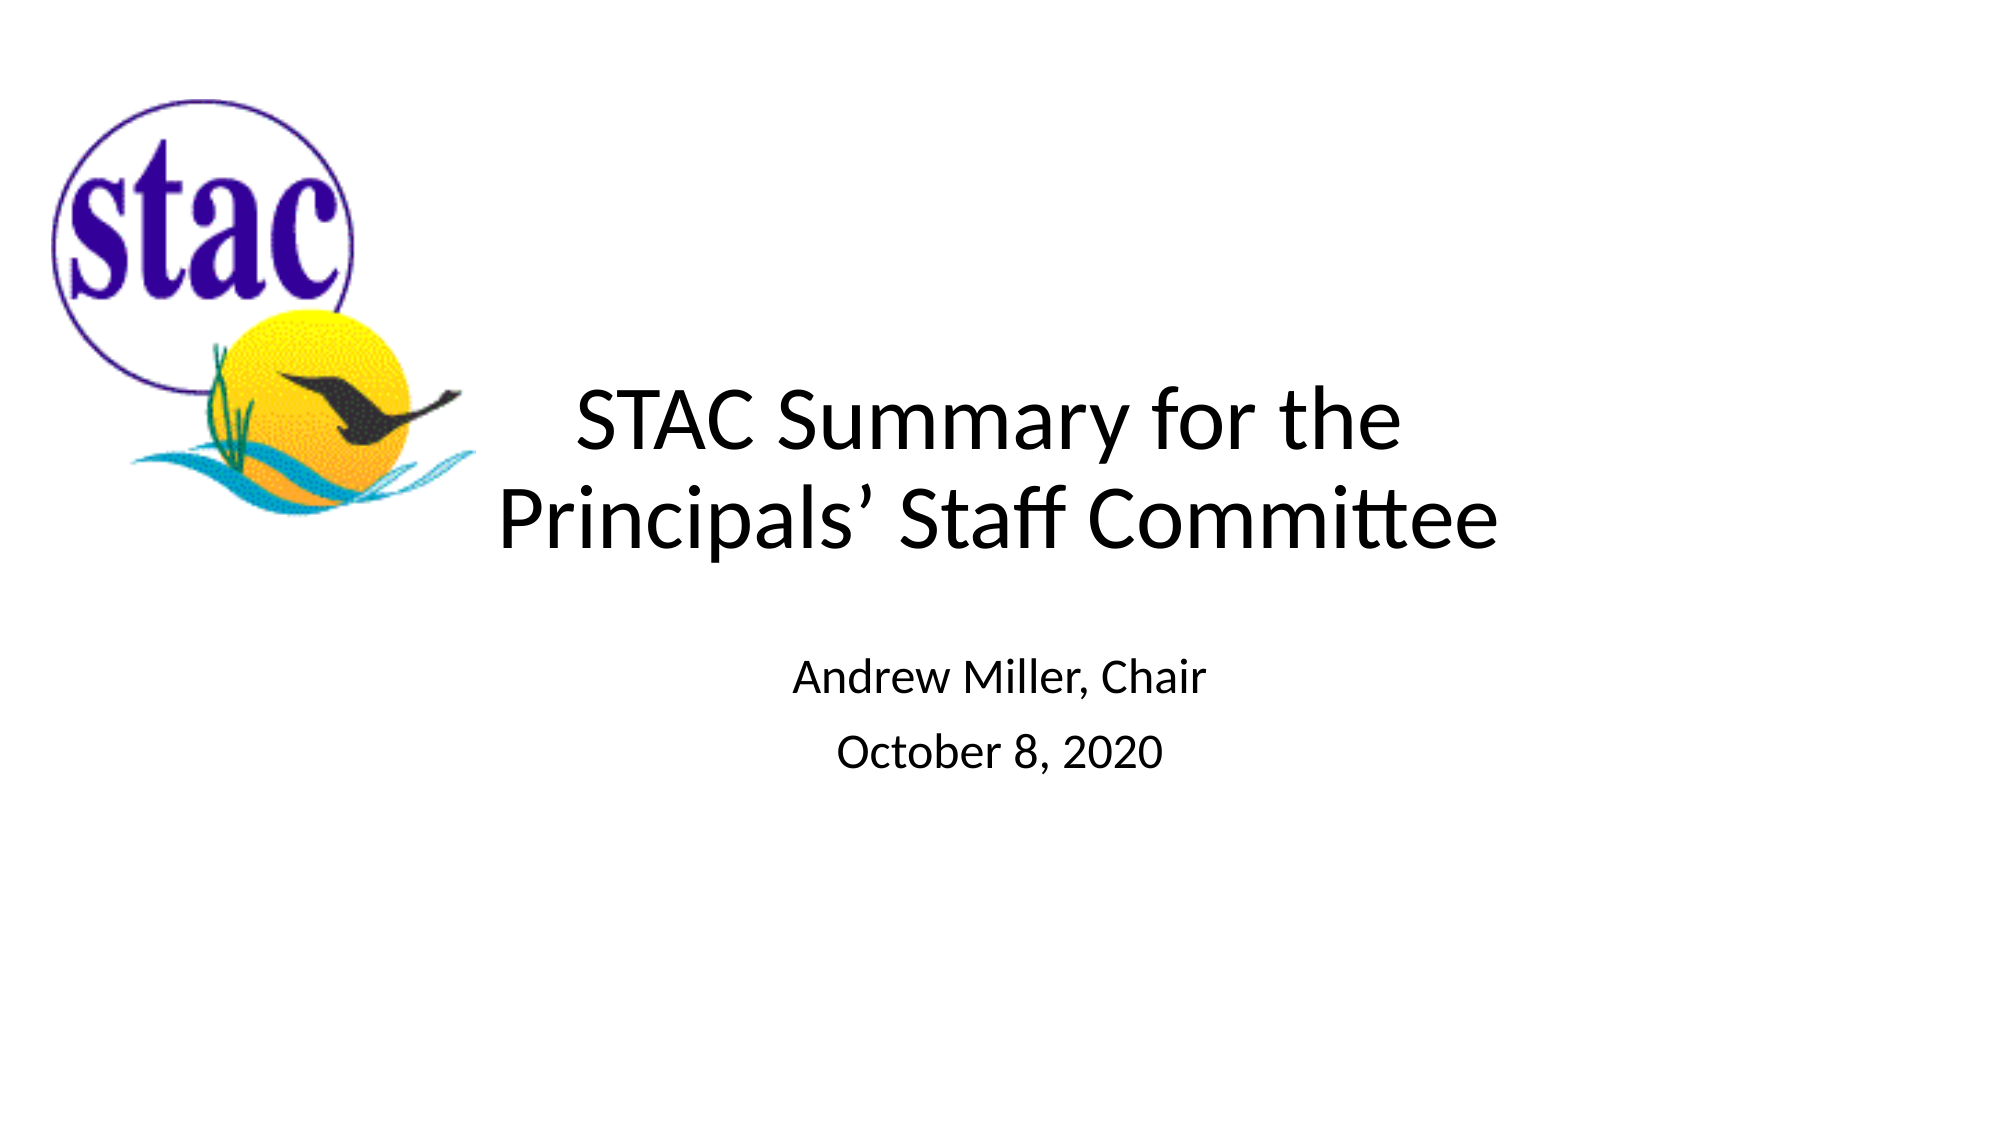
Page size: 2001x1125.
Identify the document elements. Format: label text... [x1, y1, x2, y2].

picture [51, 99, 476, 526]
title STAC Summary for the Principals’ Staff Committee [249, 184, 1750, 576]
subtitle Andrew Miller, Chair October 8, 2020 [249, 643, 1750, 915]
